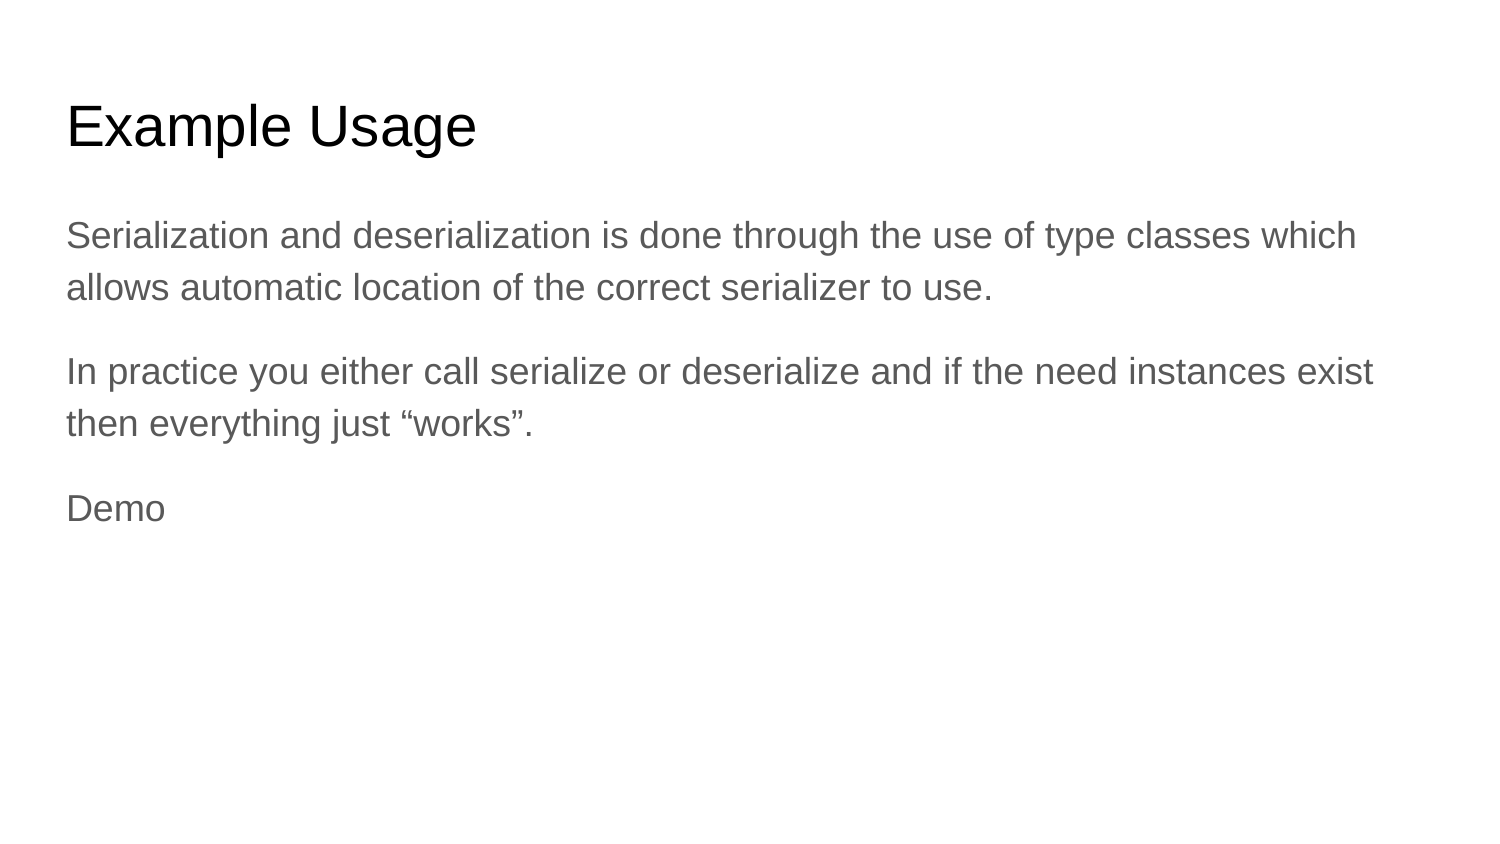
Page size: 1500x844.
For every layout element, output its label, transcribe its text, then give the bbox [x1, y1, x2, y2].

list Serialization and deserialization is done through the use of type classes which allows automatic location of the correct serializer to use. In practice you either call serialize or deserialize and if the need instances exist then everything just “works”. Demo [51, 189, 1449, 750]
title Example Usage [51, 72, 1449, 167]
